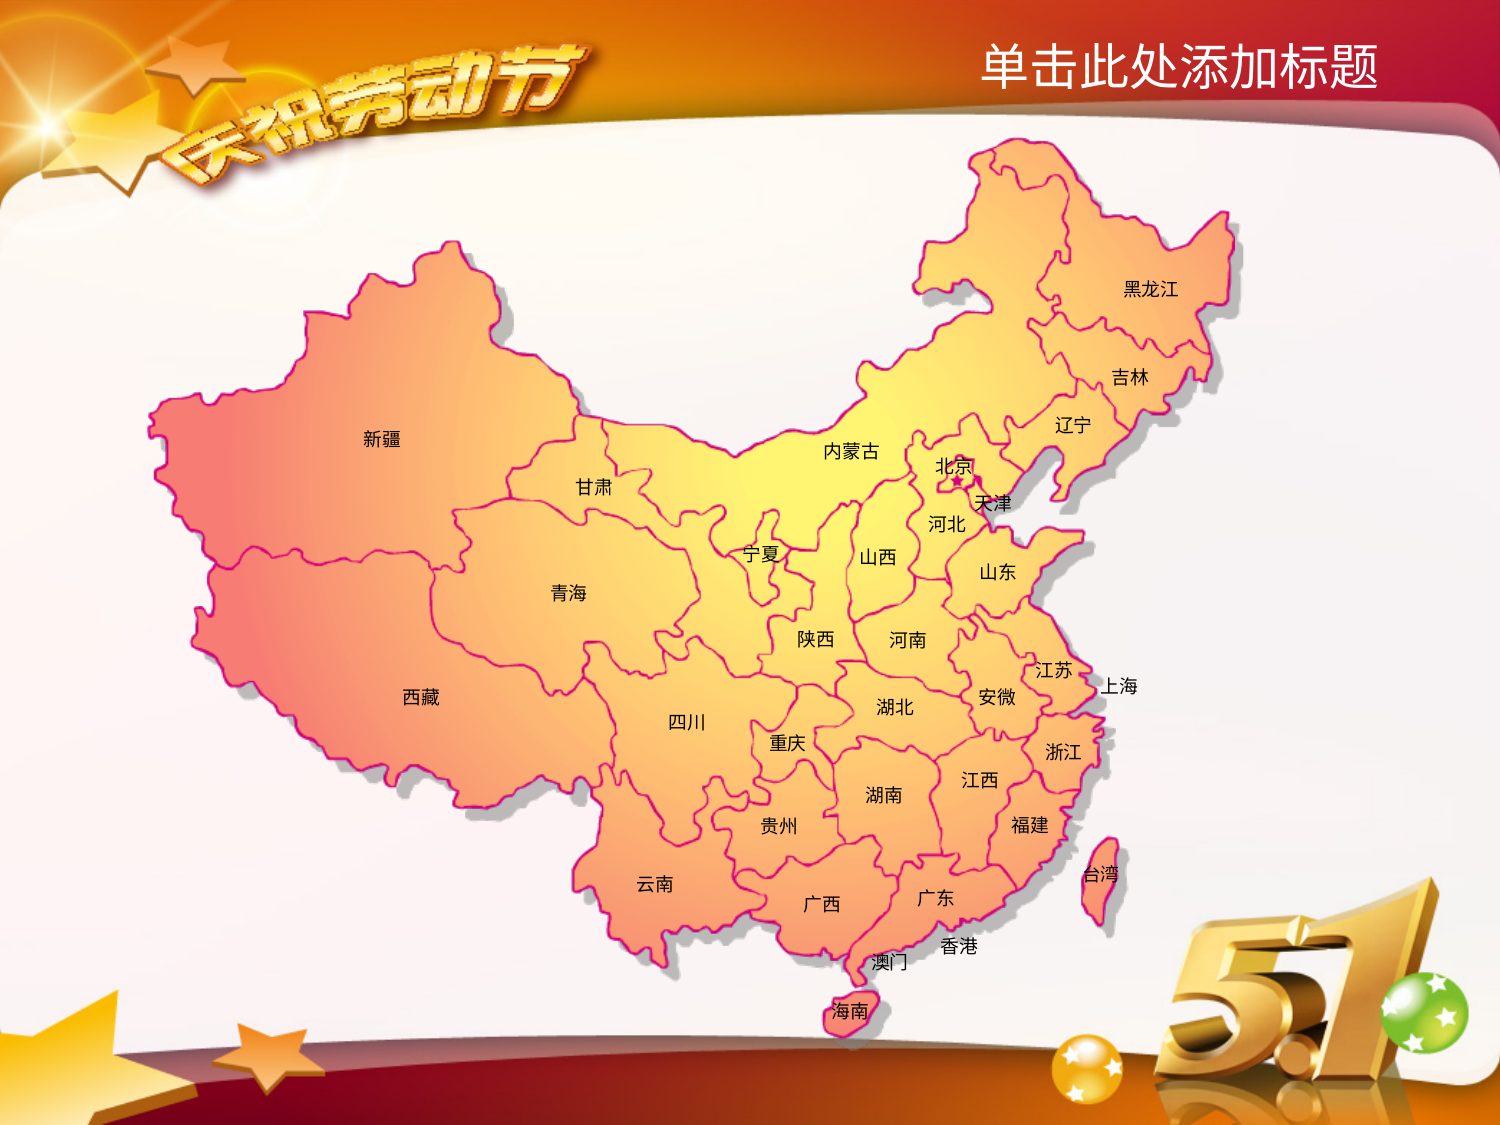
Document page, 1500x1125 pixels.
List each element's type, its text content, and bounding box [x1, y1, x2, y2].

text_box 单击此处添加标题 [425, 19, 1395, 113]
picture [0, 0, 1500, 1125]
